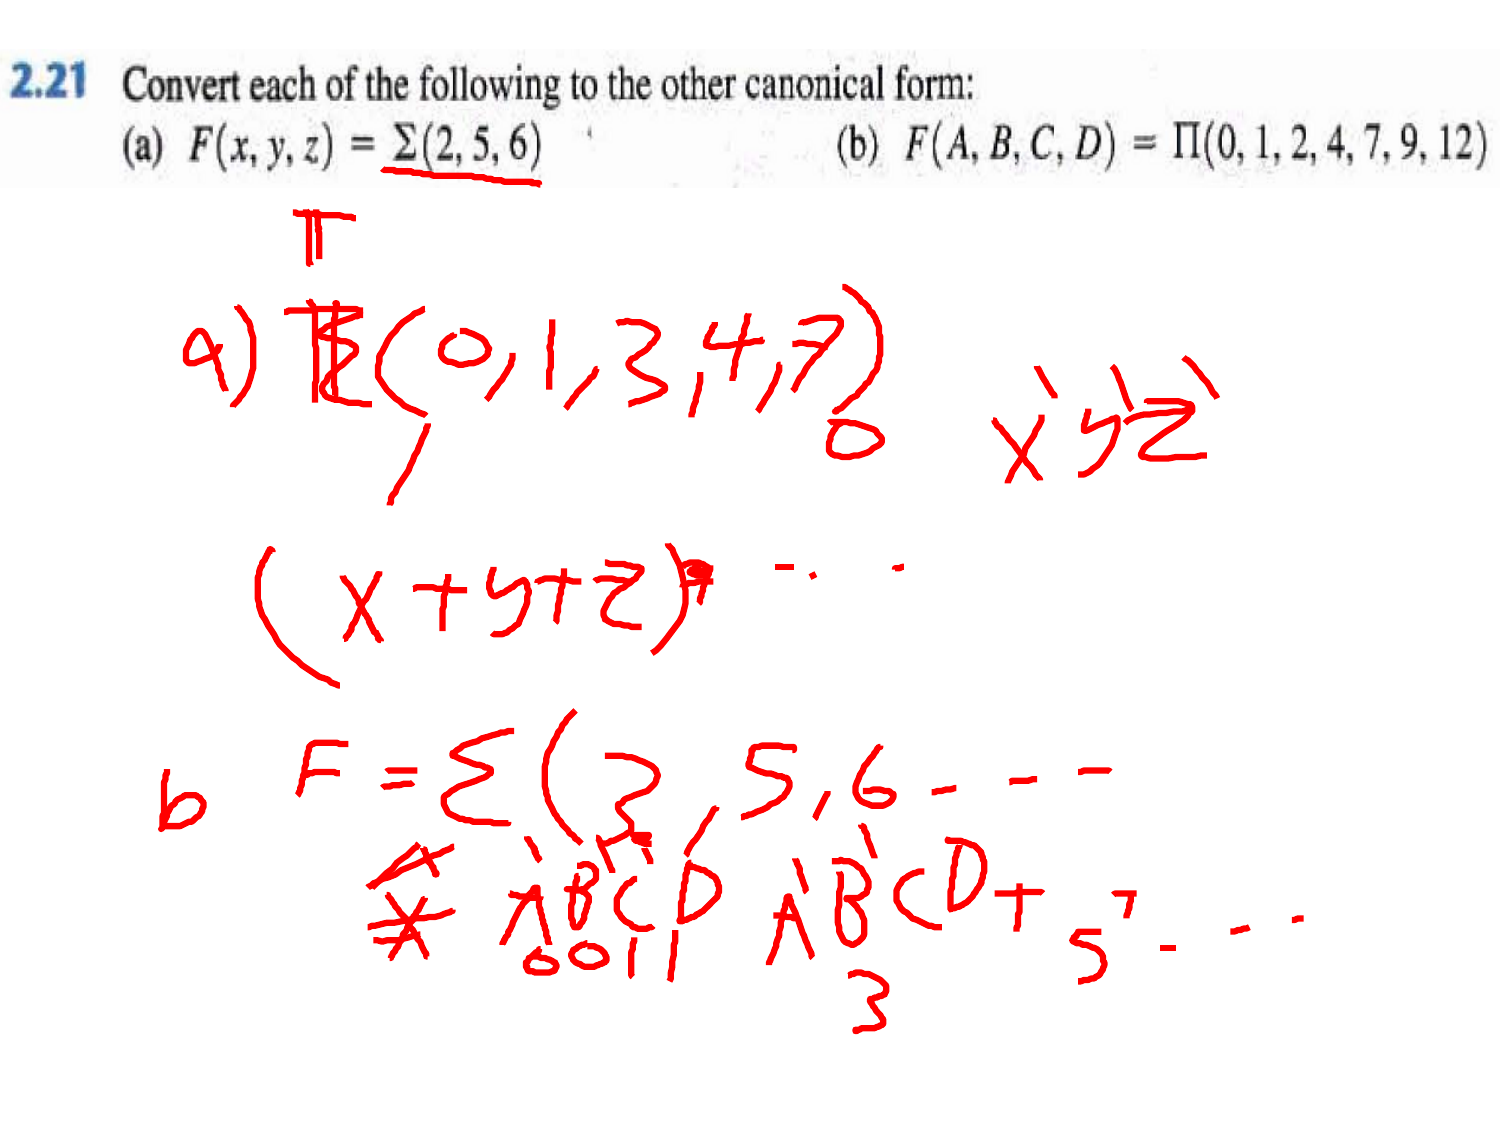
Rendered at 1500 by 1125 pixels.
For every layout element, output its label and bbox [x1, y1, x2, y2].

text_box [682, 561, 710, 577]
text_box [1009, 778, 1038, 783]
text_box [860, 824, 876, 859]
text_box [643, 848, 652, 865]
text_box [630, 937, 635, 978]
text_box [292, 211, 306, 215]
text_box [594, 577, 630, 583]
text_box [525, 948, 558, 974]
text_box [232, 306, 255, 408]
text_box [386, 769, 418, 773]
text_box [488, 566, 530, 635]
text_box [1007, 457, 1022, 484]
text_box [602, 561, 643, 628]
text_box [257, 548, 340, 687]
text_box [1078, 408, 1119, 476]
text_box [412, 897, 426, 917]
text_box [782, 895, 798, 917]
picture [0, 49, 1500, 188]
text_box [834, 286, 882, 413]
text_box [768, 917, 814, 966]
text_box [615, 878, 654, 930]
text_box [337, 308, 364, 312]
text_box [994, 891, 1044, 895]
text_box [570, 942, 608, 968]
text_box [308, 300, 318, 403]
text_box [1015, 894, 1021, 932]
text_box [361, 571, 381, 606]
text_box [831, 859, 870, 946]
text_box [404, 921, 416, 935]
text_box [1071, 930, 1106, 983]
text_box [371, 843, 420, 889]
text_box [344, 607, 361, 640]
text_box [341, 575, 382, 642]
text_box [1230, 926, 1250, 933]
text_box [367, 909, 454, 928]
text_box [946, 838, 986, 911]
text_box [596, 837, 614, 873]
text_box [685, 807, 718, 856]
text_box [602, 755, 659, 845]
text_box [379, 845, 455, 883]
text_box [315, 209, 321, 260]
text_box [566, 863, 597, 928]
text_box [501, 898, 550, 945]
text_box [678, 861, 720, 923]
text_box [1078, 769, 1111, 773]
text_box [554, 583, 564, 623]
text_box [773, 914, 799, 920]
text_box [443, 730, 515, 824]
text_box [705, 322, 764, 348]
text_box [681, 580, 714, 588]
text_box [305, 209, 312, 266]
text_box [441, 590, 447, 632]
text_box [185, 330, 227, 392]
text_box [296, 741, 349, 796]
text_box [544, 709, 582, 845]
text_box [426, 860, 438, 876]
text_box [616, 319, 666, 405]
text_box [386, 894, 407, 919]
text_box [668, 930, 677, 982]
text_box [526, 836, 542, 862]
text_box [848, 971, 887, 1032]
text_box [690, 372, 701, 418]
text_box [413, 586, 468, 592]
text_box [377, 308, 427, 417]
text_box [1112, 892, 1137, 896]
text_box [931, 787, 957, 794]
text_box [564, 368, 598, 410]
text_box [548, 319, 553, 390]
text_box [794, 858, 808, 893]
text_box [509, 892, 542, 899]
text_box [422, 848, 428, 858]
text_box [333, 302, 338, 397]
text_box [894, 566, 904, 570]
text_box [284, 309, 309, 313]
text_box [1291, 917, 1304, 921]
text_box [414, 937, 428, 958]
text_box [318, 213, 356, 219]
text_box [306, 771, 340, 776]
text_box [854, 745, 895, 807]
text_box [1036, 366, 1056, 399]
text_box [315, 308, 334, 312]
text_box [813, 791, 829, 820]
text_box [1022, 414, 1043, 456]
text_box [444, 574, 449, 588]
text_box [440, 330, 490, 366]
text_box [373, 933, 421, 943]
text_box [1140, 400, 1207, 460]
text_box [1183, 356, 1218, 399]
text_box [828, 421, 883, 458]
text_box [561, 568, 565, 579]
text_box [1111, 365, 1133, 411]
text_box [993, 419, 1041, 481]
text_box [160, 769, 205, 830]
text_box [741, 744, 795, 819]
text_box [731, 345, 742, 381]
text_box [388, 423, 429, 506]
text_box [792, 341, 828, 348]
text_box [367, 881, 376, 889]
text_box [798, 317, 840, 346]
text_box [1125, 895, 1133, 919]
text_box [318, 323, 333, 340]
text_box [698, 584, 706, 605]
text_box [791, 345, 825, 392]
text_box [321, 314, 372, 405]
text_box [651, 543, 687, 654]
text_box [485, 352, 514, 401]
text_box [527, 886, 539, 896]
text_box [743, 313, 750, 332]
text_box [1124, 409, 1191, 424]
text_box [756, 363, 781, 413]
text_box [381, 781, 414, 789]
text_box [389, 940, 403, 959]
text_box [536, 577, 582, 583]
text_box [895, 870, 942, 928]
text_box [632, 834, 652, 845]
